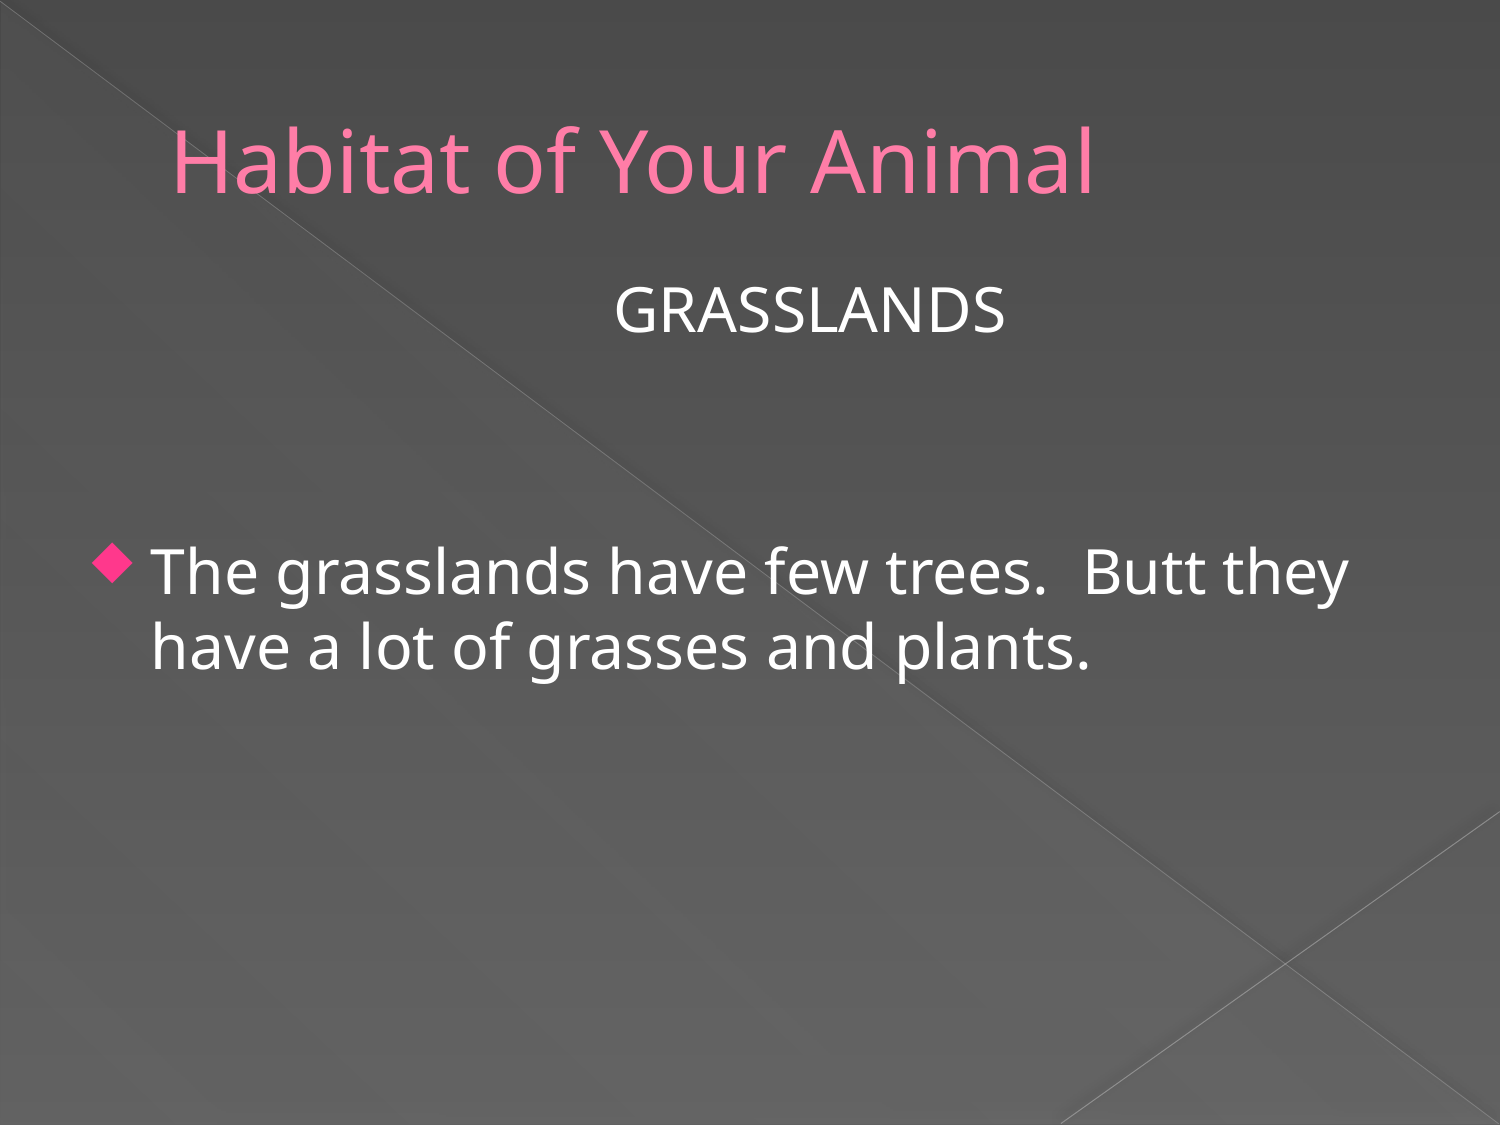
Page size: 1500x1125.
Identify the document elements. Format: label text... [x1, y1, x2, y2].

title Habitat of Your Animal [75, 43, 1425, 274]
list GRASSLANDS The grasslands have few trees. Butt they have a lot of grasses and plants. [62, 262, 1413, 1005]
